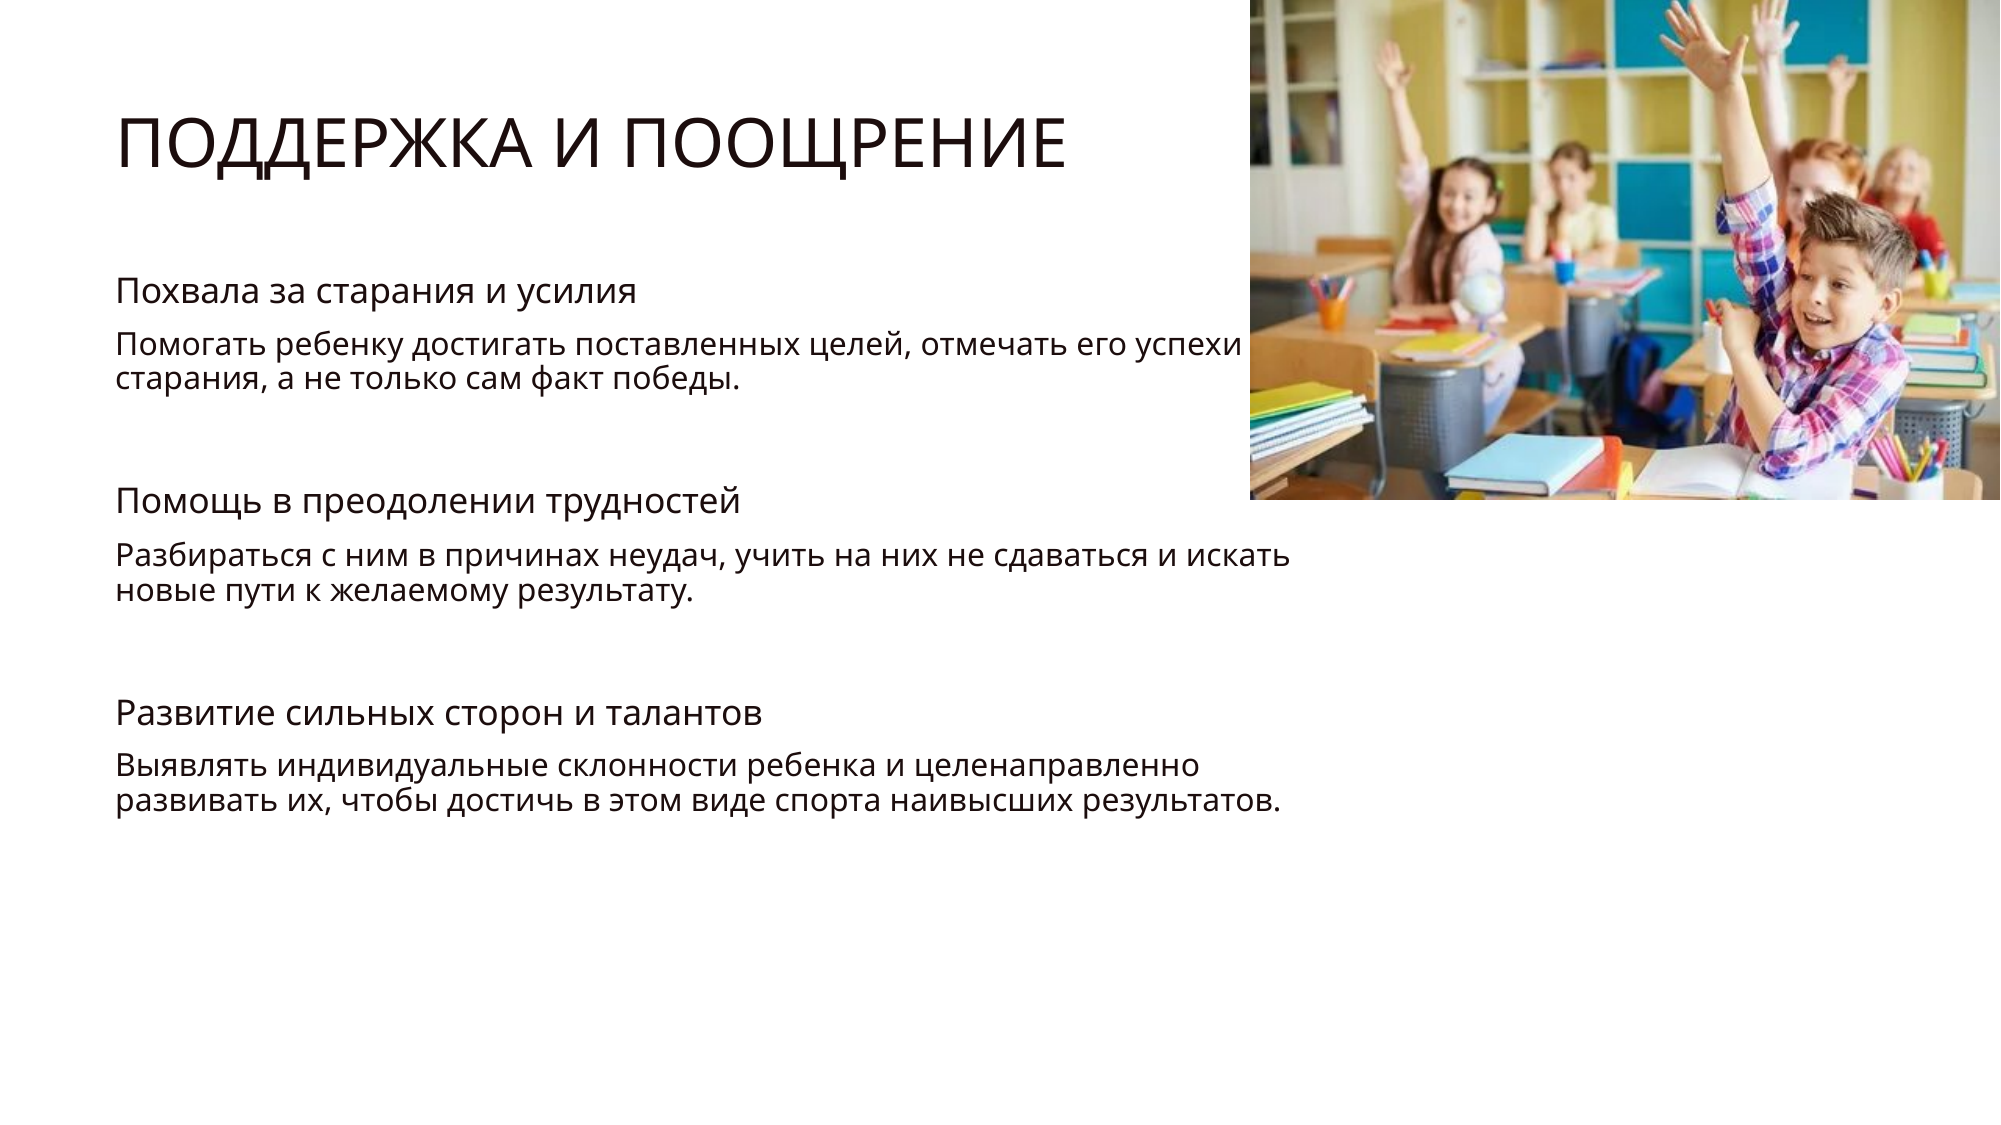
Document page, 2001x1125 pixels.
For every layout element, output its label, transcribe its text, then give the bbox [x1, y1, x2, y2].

text_box Помощь в преодолении трудностей [100, 475, 1361, 529]
text_box Выявлять индивидуальные склонности ребенка и целенаправленно развивать их, чтобы достичь в этом виде спорта наивысших результатов. [100, 740, 1361, 826]
text_box Похвала за старания и усилия [100, 265, 1249, 319]
text_box Разбираться с ним в причинах неудач, учить на них не сдаваться и искать новые пути к желаемому результату. [100, 530, 1361, 616]
picture [1249, 0, 2000, 500]
text_box Помогать ребенку достигать поставленных целей, отмечать его успехи и старания, а не только сам факт победы. [100, 319, 1249, 404]
text_box ПОДДЕРЖКА И ПООЩРЕНИЕ [100, 100, 1249, 189]
text_box Развитие сильных сторон и талантов [100, 686, 1361, 740]
